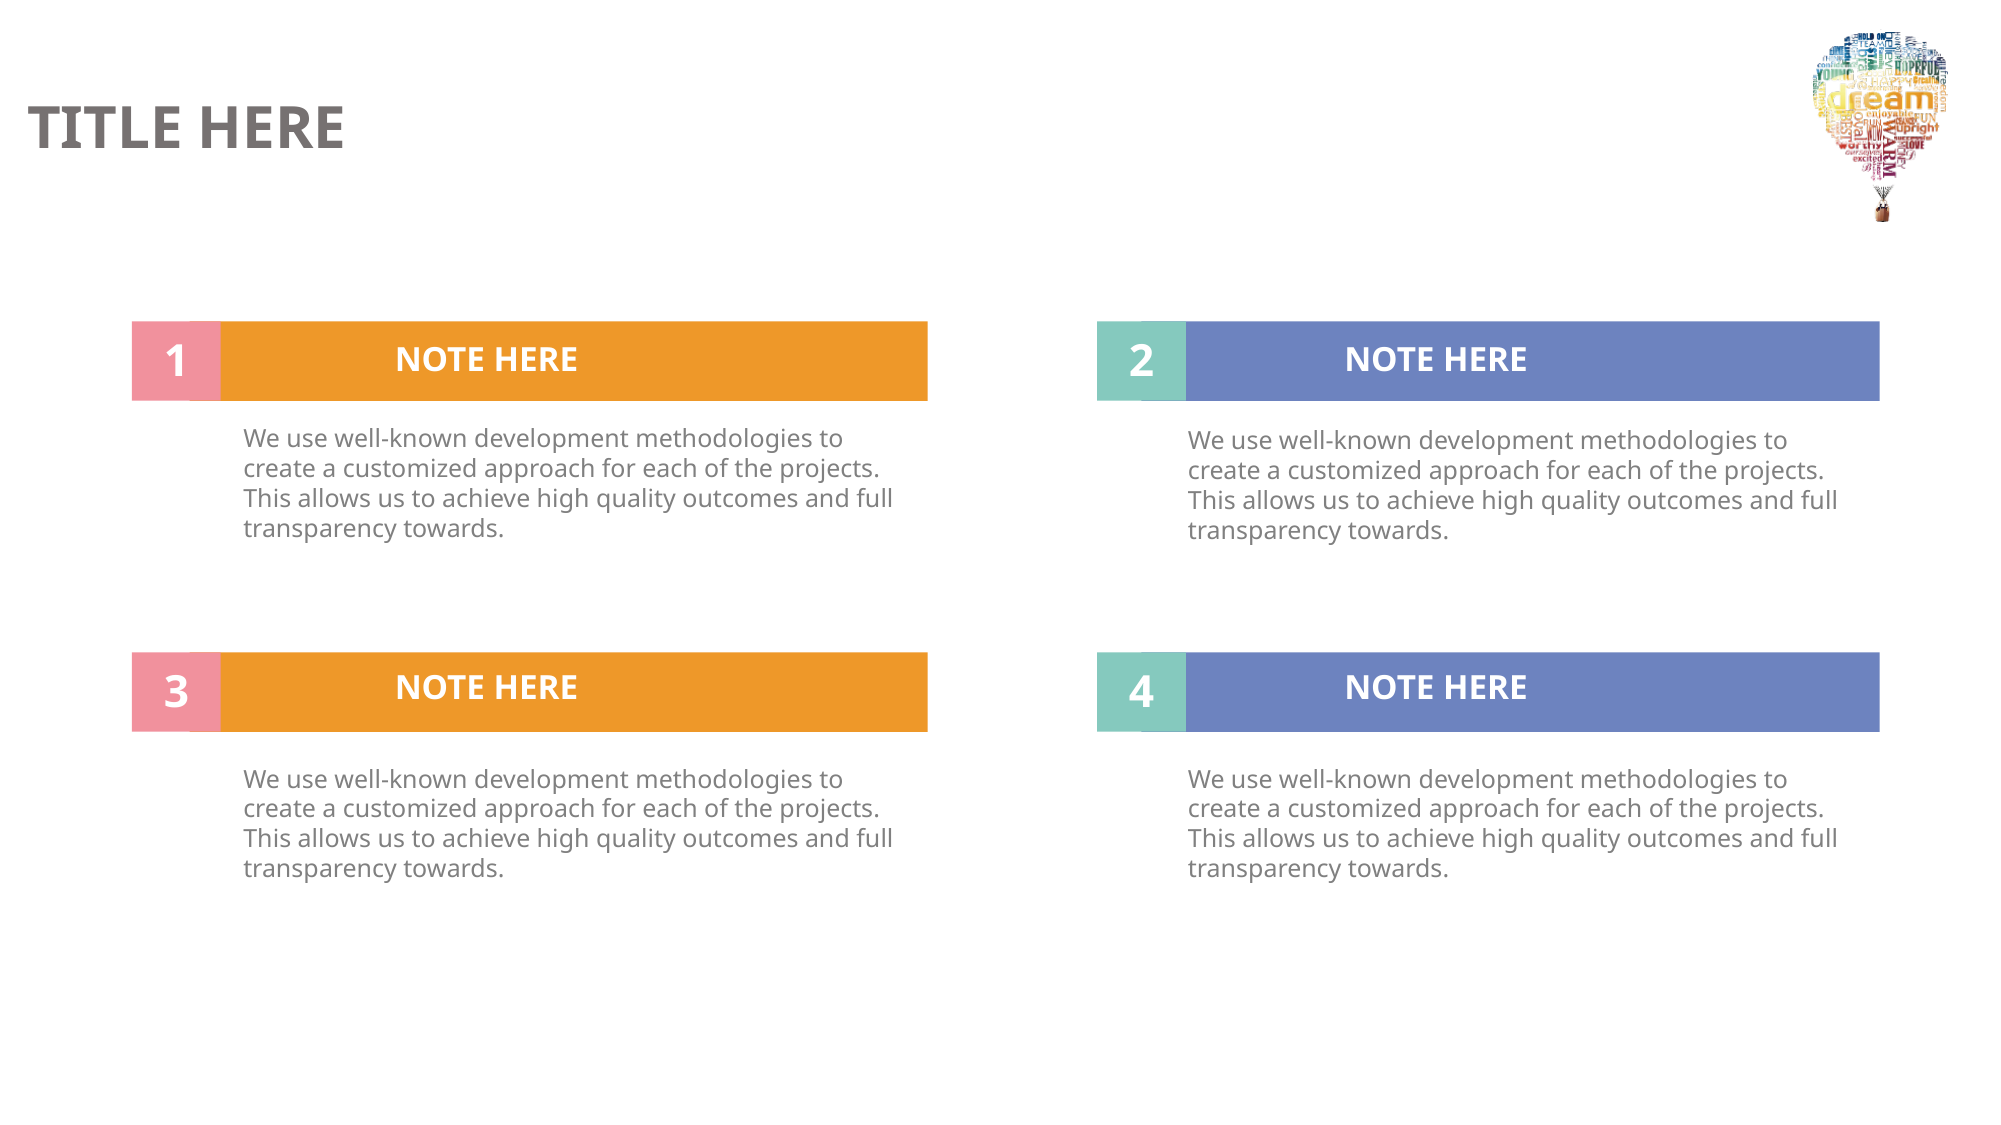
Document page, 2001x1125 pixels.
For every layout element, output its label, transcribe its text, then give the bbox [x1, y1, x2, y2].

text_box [132, 321, 928, 552]
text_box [1097, 321, 1880, 554]
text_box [1097, 652, 1880, 893]
picture [1811, 29, 1948, 222]
text_box TITLE HERE [12, 82, 487, 168]
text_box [132, 652, 932, 893]
